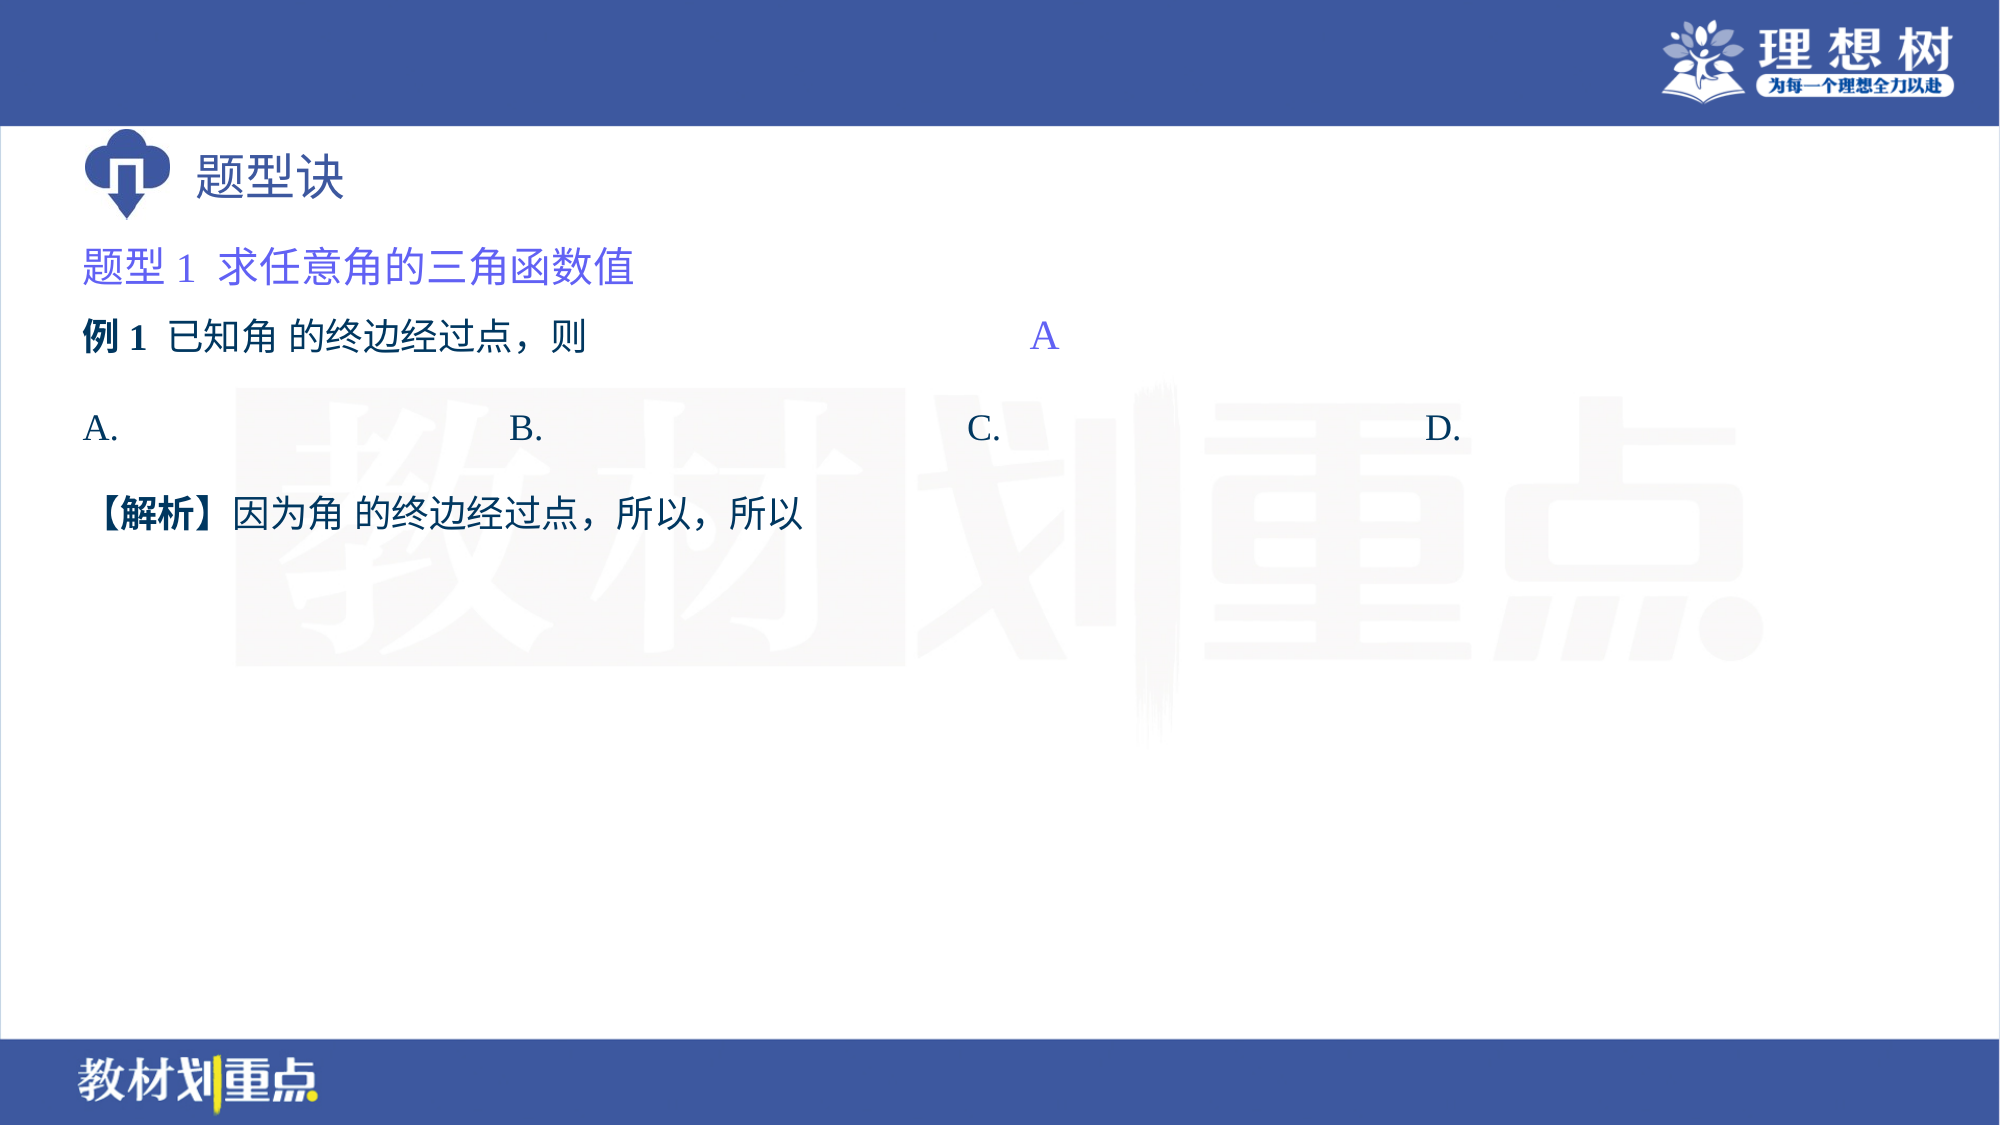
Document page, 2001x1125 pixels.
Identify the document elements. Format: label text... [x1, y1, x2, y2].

text_box 题型1 求任意角的三角函数值 [82, 220, 1817, 354]
picture [0, 0, 2000, 1125]
text_box A [1014, 305, 1075, 356]
text_box 题型诀 [194, 132, 491, 219]
